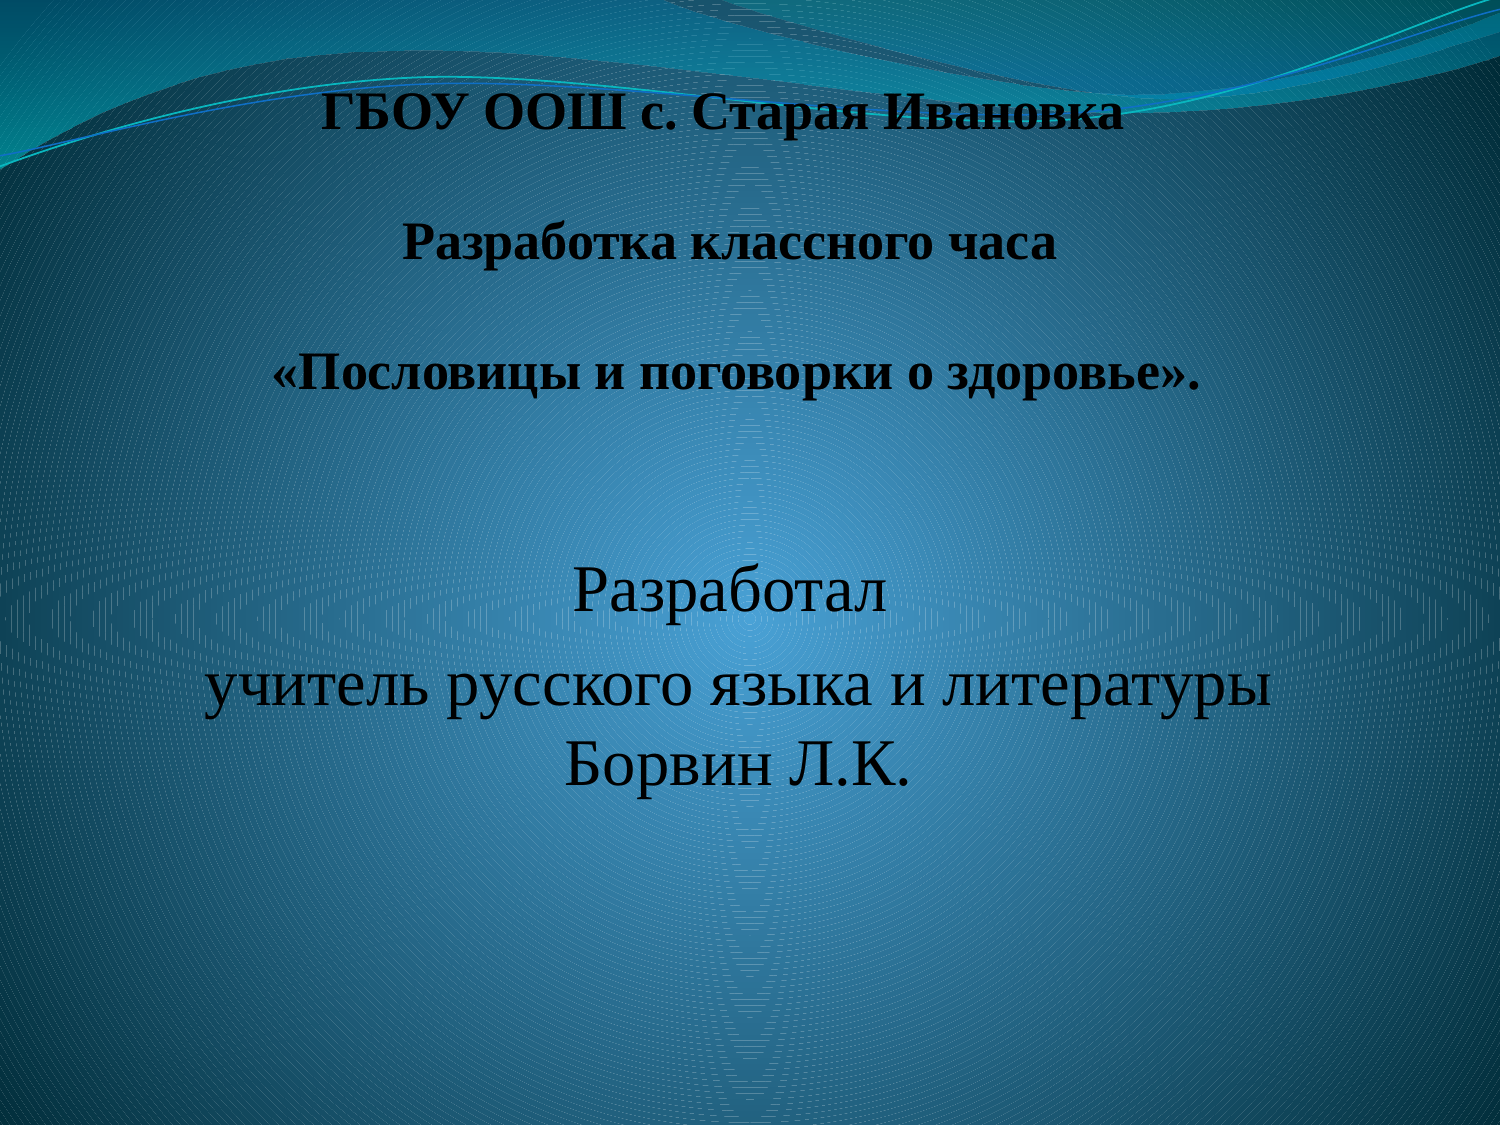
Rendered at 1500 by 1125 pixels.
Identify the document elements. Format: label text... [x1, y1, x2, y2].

subtitle Разработал учитель русского языка и литературы Борвин Л.К. [99, 537, 1389, 825]
title ГБОУ ООШ с. Старая Ивановка Разработка классного часа «Пословицы и поговорки о здоровье». [87, 75, 1376, 400]
